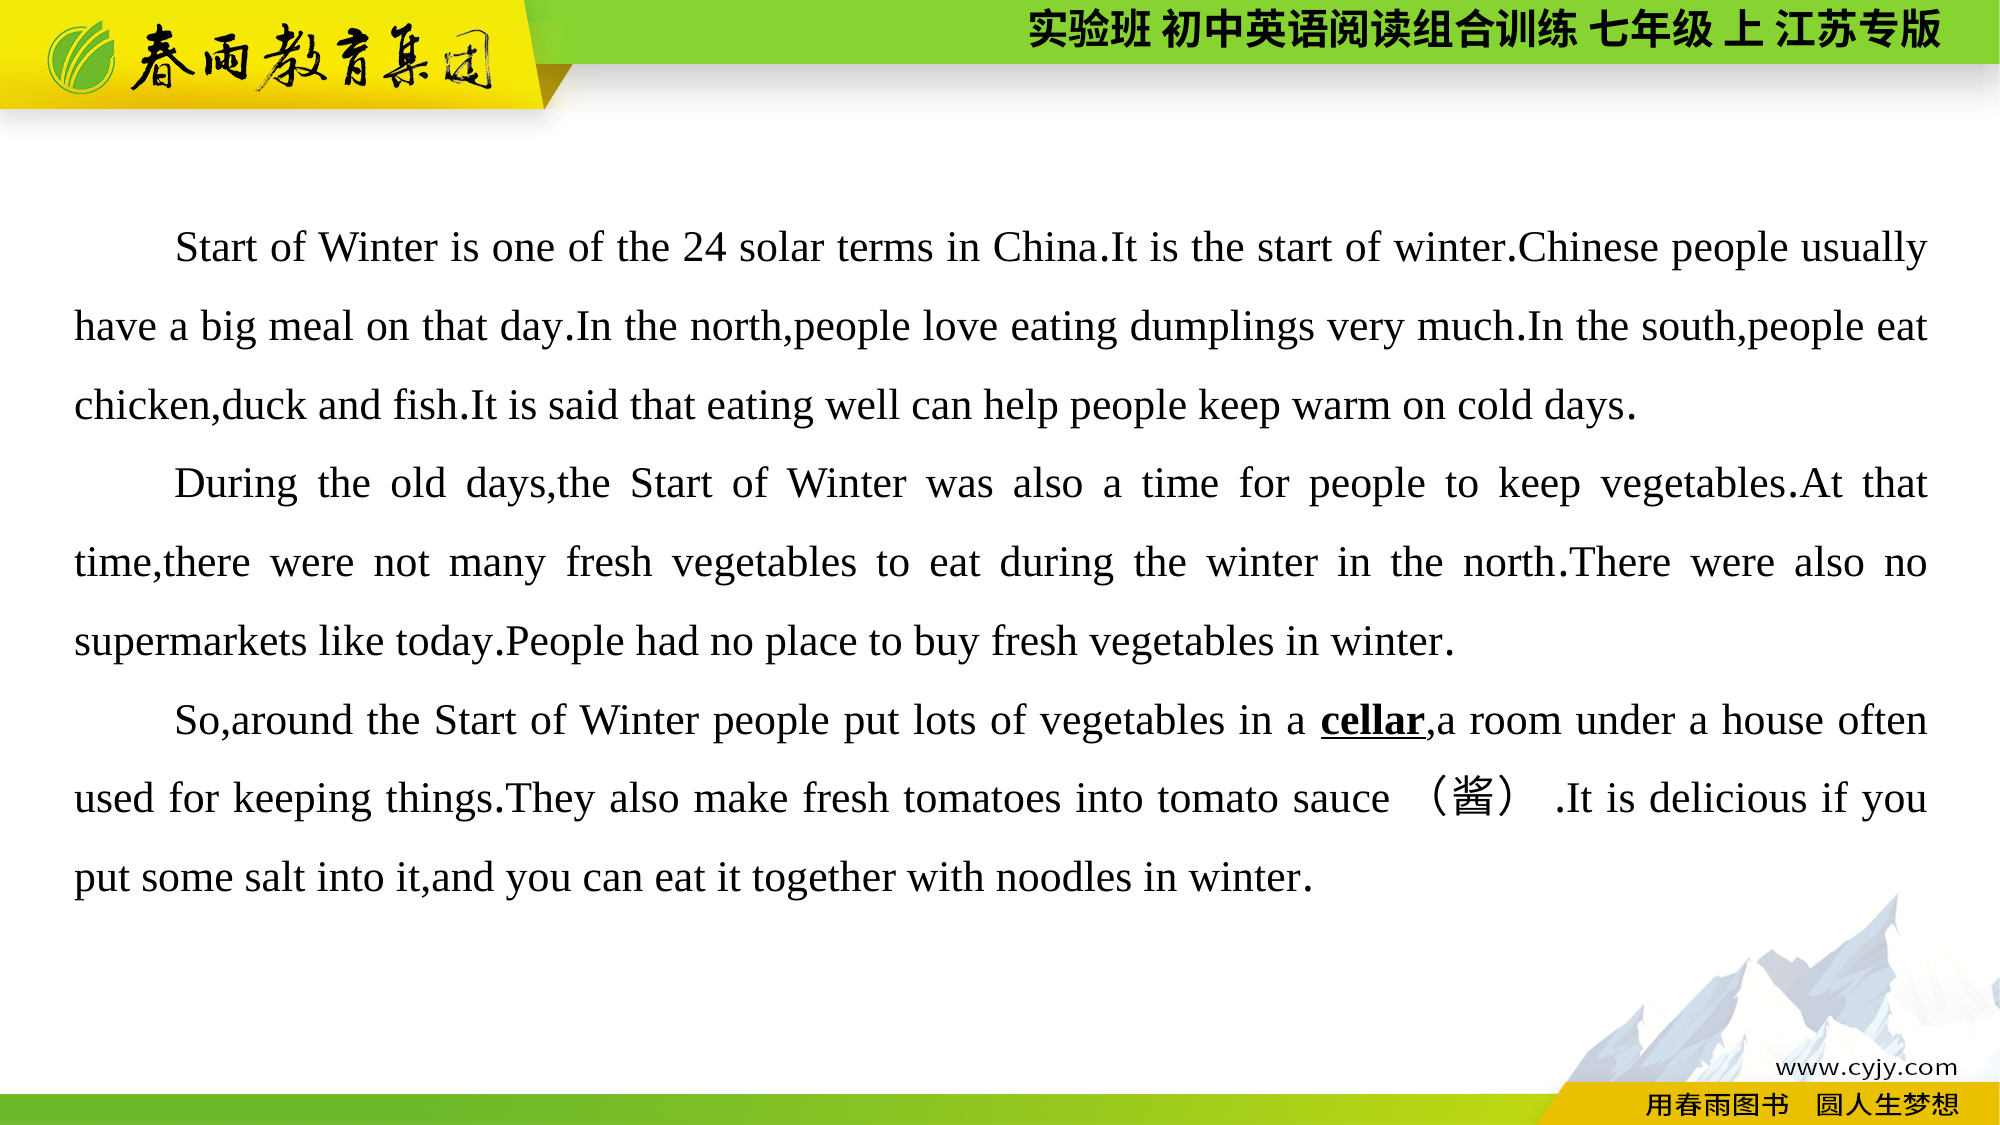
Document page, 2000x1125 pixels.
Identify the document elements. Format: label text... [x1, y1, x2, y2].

list Start of Winter is one of the 24 solar terms in China.It is the start of winter.Chinese people usually have a big meal on that day.In the north,people love eating dumplings very much.In the south,people eat chicken,duck and fish.It is said that eating well can help people keep warm on cold days. During the old days,the Start of Winter was also a time for people to keep vegetables.At that time,there were not many fresh vegetables to eat during the winter in the north.There were also no supermarkets like today.People had no place to buy fresh vegetables in winter. So,around the Start of Winter people put lots of vegetables in a cellar,a room under a house often used for keeping things.They also make fresh tomatoes into tomato sauce（酱）.It is delicious if you put some salt into it,and you can eat it together with noodles in winter. [59, 184, 1944, 906]
picture [0, 0, 2000, 1125]
